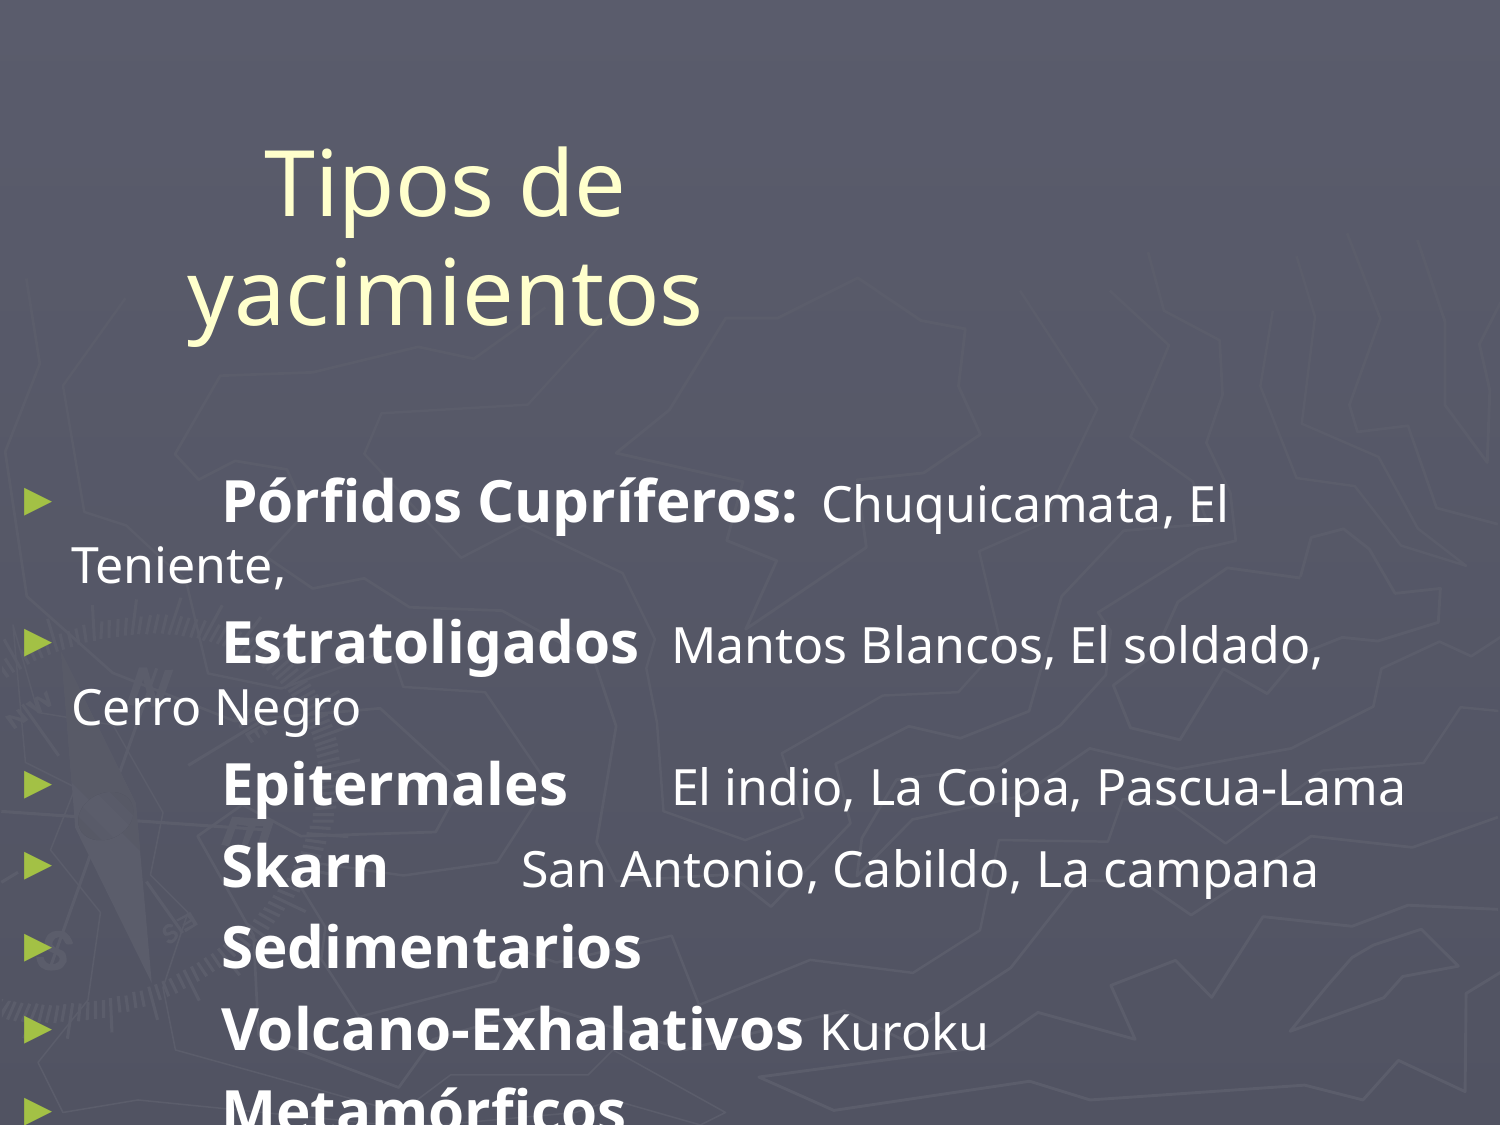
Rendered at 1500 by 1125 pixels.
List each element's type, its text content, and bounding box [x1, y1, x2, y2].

list Pórfidos Cupríferos: Chuquicamata, El Teniente, Estratoligados Mantos Blancos, El soldado, Cerro Negro Epitermales El indio, La Coipa, Pascua-Lama Skarn San Antonio, Cabildo, La campana Sedimentarios Volcano-Exhalativos Kuroku Metamórficos [0, 455, 1424, 1125]
title Tipos de yacimientos [135, 113, 756, 356]
